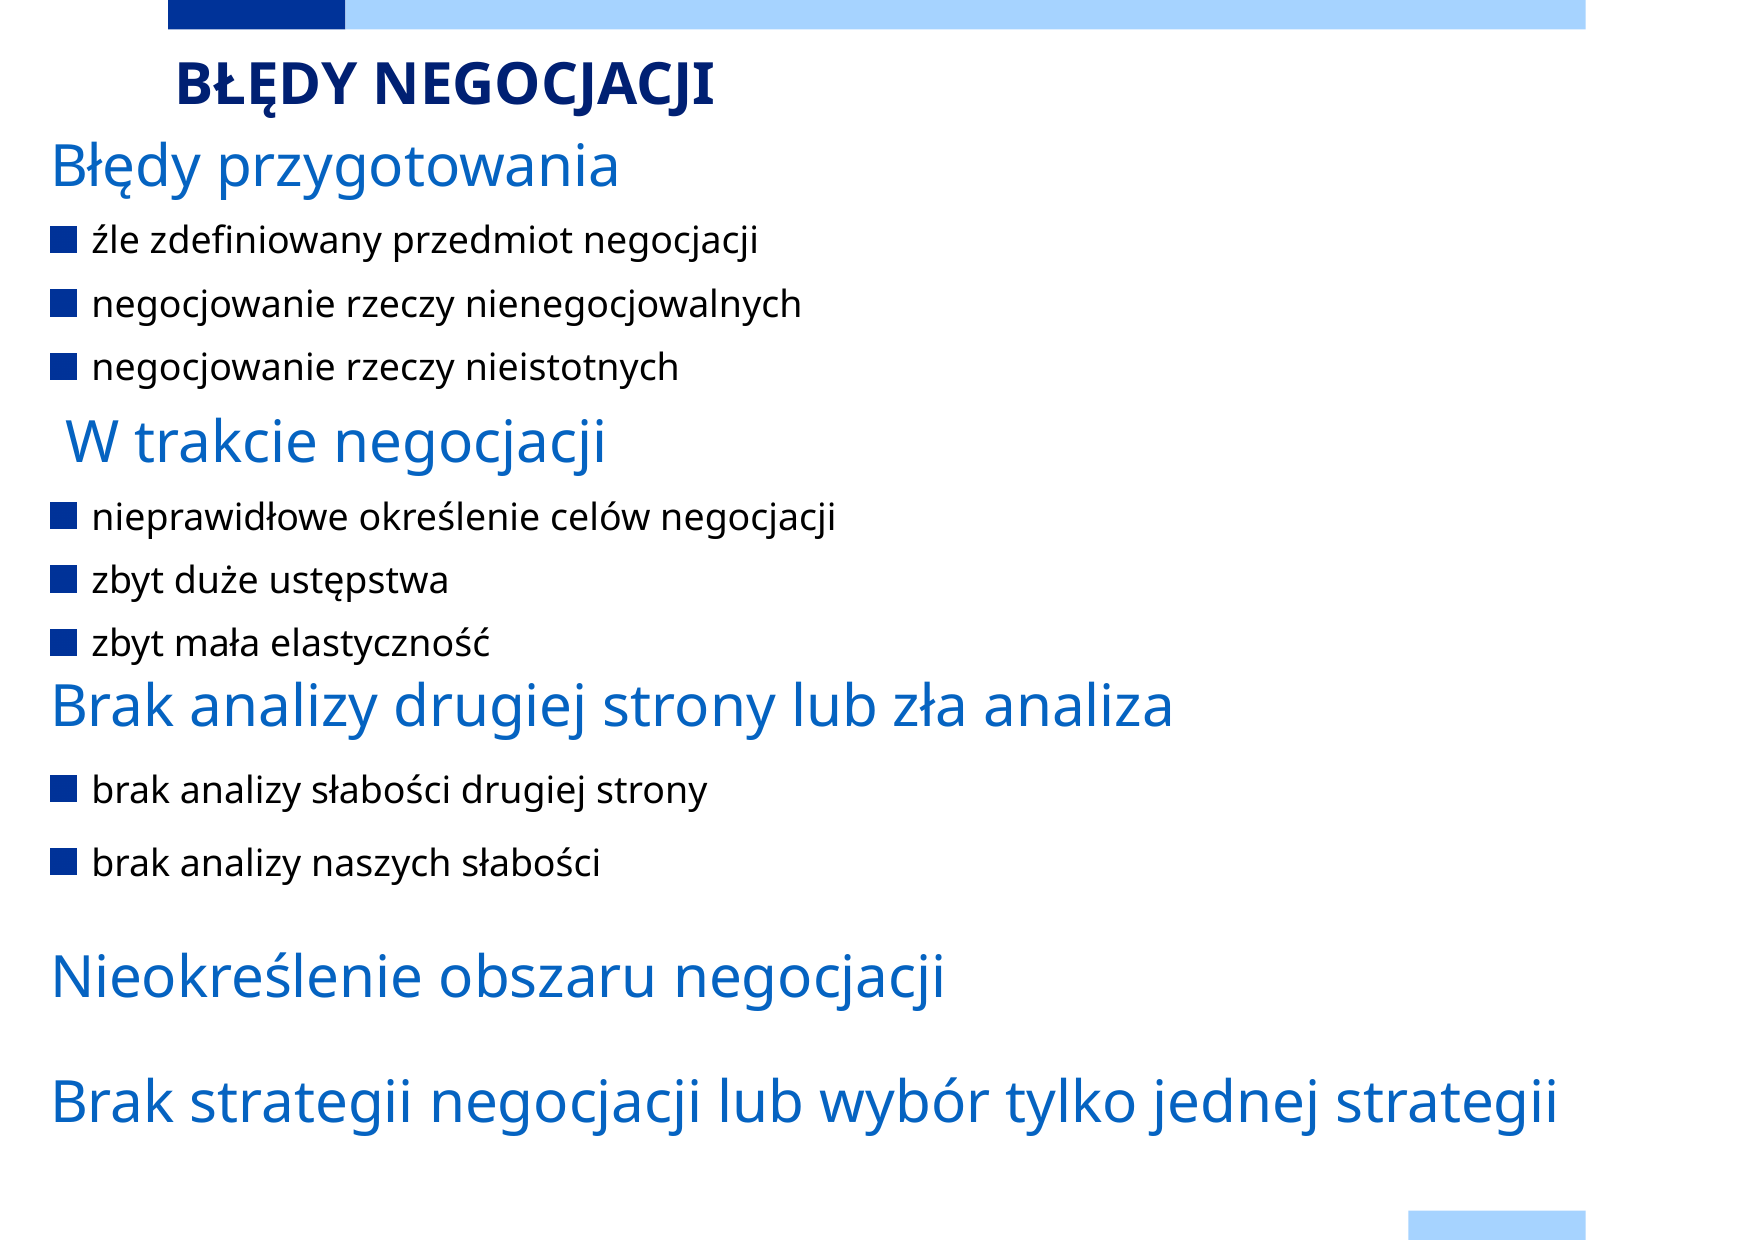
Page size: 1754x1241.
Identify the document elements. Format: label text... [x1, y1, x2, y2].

picture [50, 289, 77, 317]
picture [50, 629, 77, 656]
picture [50, 775, 77, 802]
picture [50, 848, 77, 875]
picture [50, 502, 77, 529]
picture [50, 353, 77, 380]
picture [50, 565, 77, 593]
list Błędy przygotowania źle zdefiniowany przedmiot negocjacji negocjowanie rzeczy nienegocjowalnych negocjowanie rzeczy nieistotnych W trakcie negocjacji nieprawidłowe określenie celów negocjacji zbyt duże ustępstwa zbyt mała elastyczność Brak analizy drugiej strony lub zła analiza brak analizy słabości drugiej strony brak analizy naszych słabości Nieokreślenie obszaru negocjacji Brak strategii negocjacji lub wybór tylko jednej strategii [50, 135, 1633, 1140]
picture [50, 226, 77, 253]
title BŁĘDY NEGOCJACJI [174, 41, 1580, 135]
